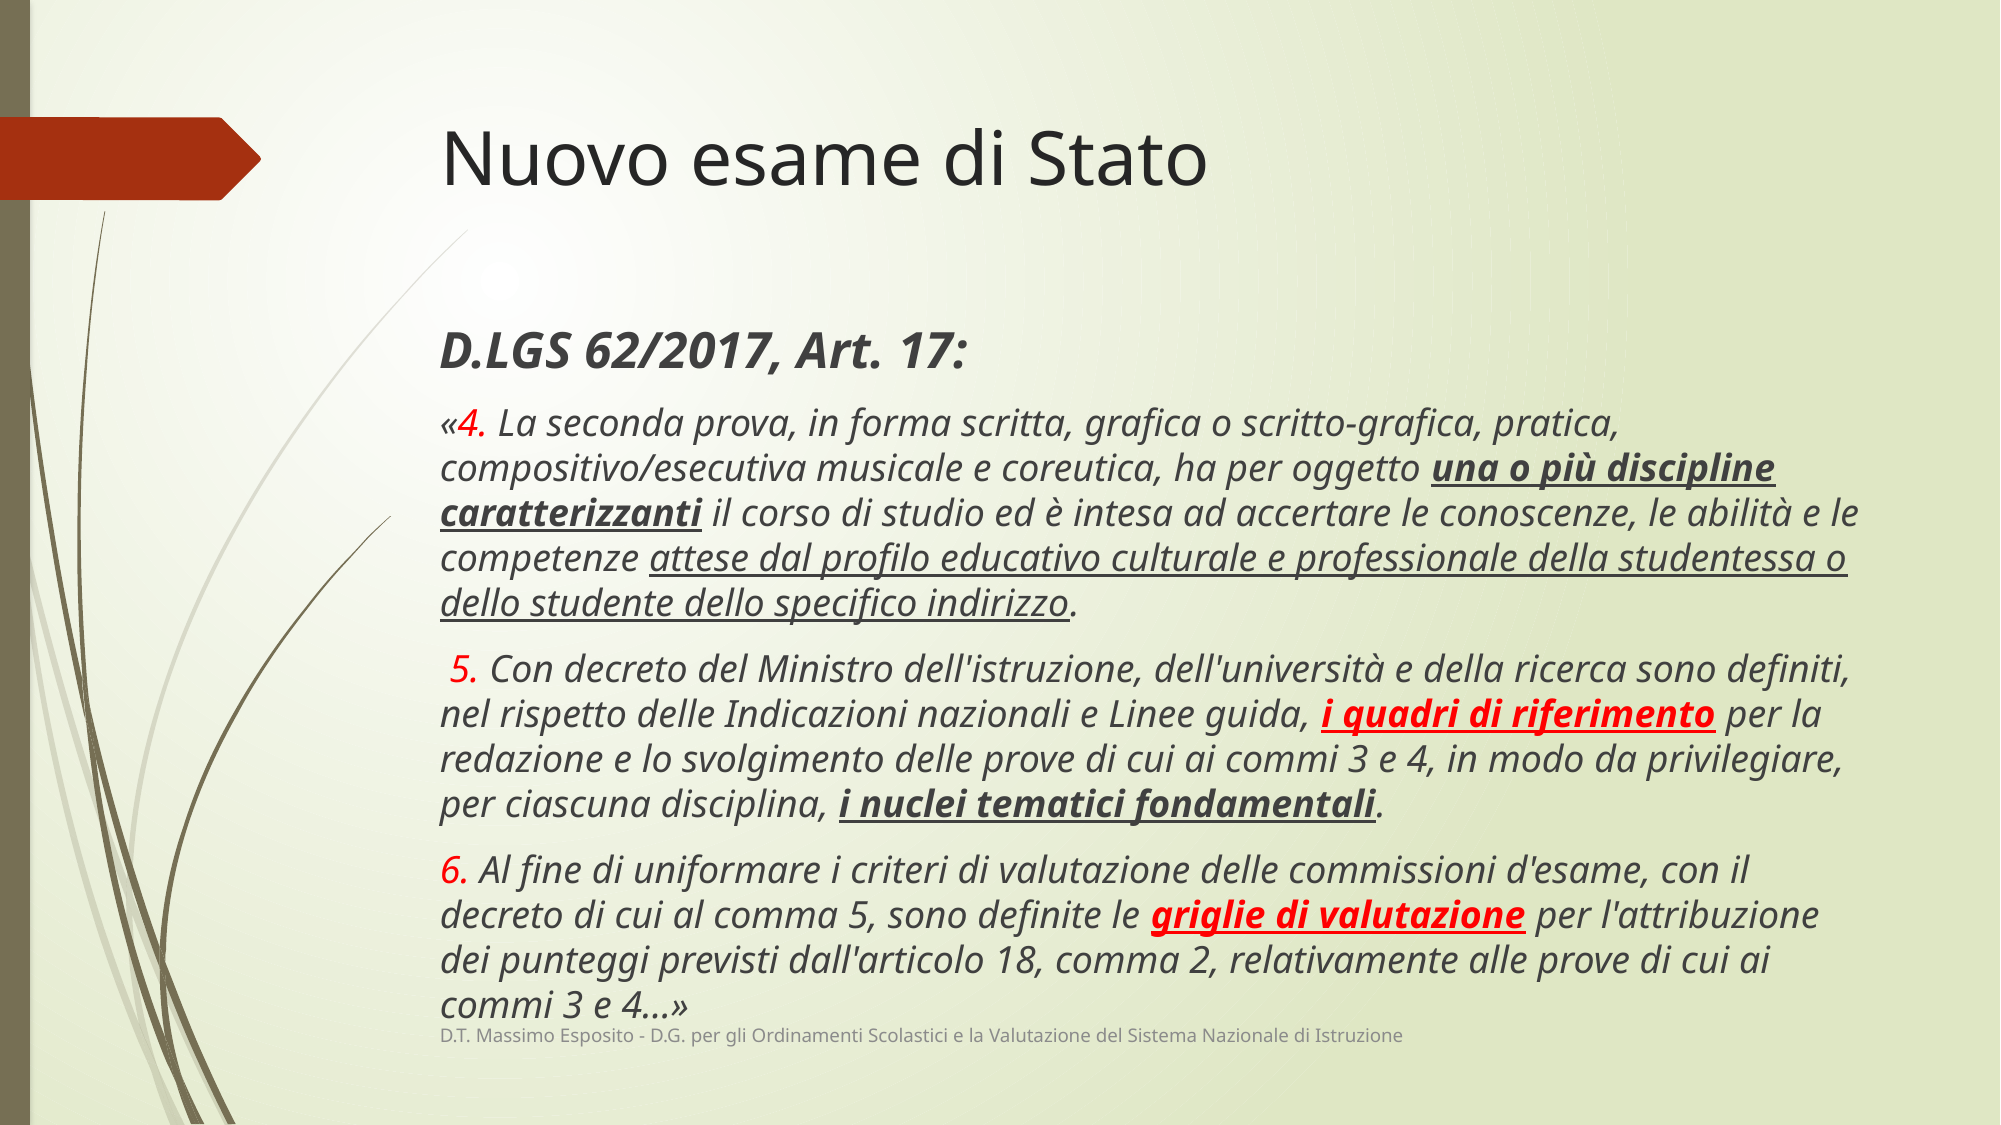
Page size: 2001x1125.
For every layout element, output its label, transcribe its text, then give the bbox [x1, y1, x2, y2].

title Nuovo esame di Stato [425, 102, 1888, 222]
footer D.T. Massimo Esposito - D.G. per gli Ordinamenti Scolastici e la Valutazione del Sistema Nazionale di Istruzione [424, 1006, 1675, 1067]
list D.LGS 62/2017, Art. 17: «4. La seconda prova, in forma scritta, grafica o scritto-grafica, pratica, compositivo/esecutiva musicale e coreutica, ha per oggetto una o più discipline caratterizzanti il corso di studio ed è intesa ad accertare le conoscenze, le abilità e le competenze attese dal profilo educativo culturale e professionale della studentessa o dello studente dello specifico indirizzo. 5. Con decreto del Ministro dell'istruzione, dell'università e della ricerca sono definiti, nel rispetto delle Indicazioni nazionali e Linee guida, i quadri di riferimento per la redazione e lo svolgimento delle prove di cui ai commi 3 e 4, in modo da privilegiare, per ciascuna disciplina, i nuclei tematici fondamentali. 6. Al fine di uniformare i criteri di valutazione delle commissioni d'esame, con il decreto di cui al comma 5, sono definite le griglie di valutazione per l'attribuzione dei punteggi previsti dall'articolo 18, comma 2, relativamente alle prove di cui ai commi 3 e 4…» [424, 310, 1888, 1074]
